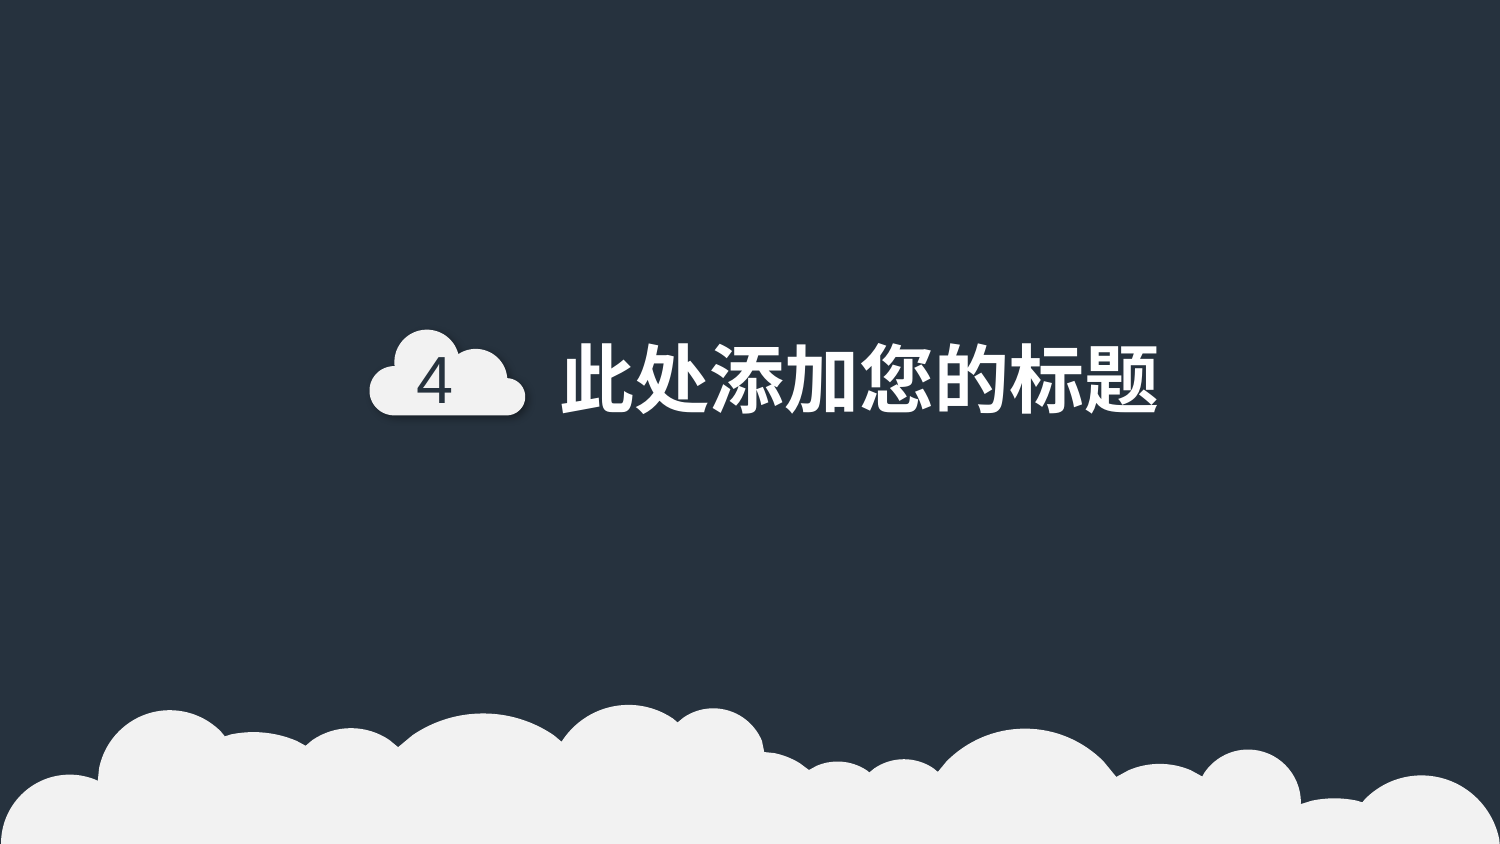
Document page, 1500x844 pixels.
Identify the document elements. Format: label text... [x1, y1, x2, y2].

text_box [369, 329, 526, 426]
text_box [0, 703, 1500, 844]
text_box 此处添加您的标题 [545, 324, 1175, 430]
